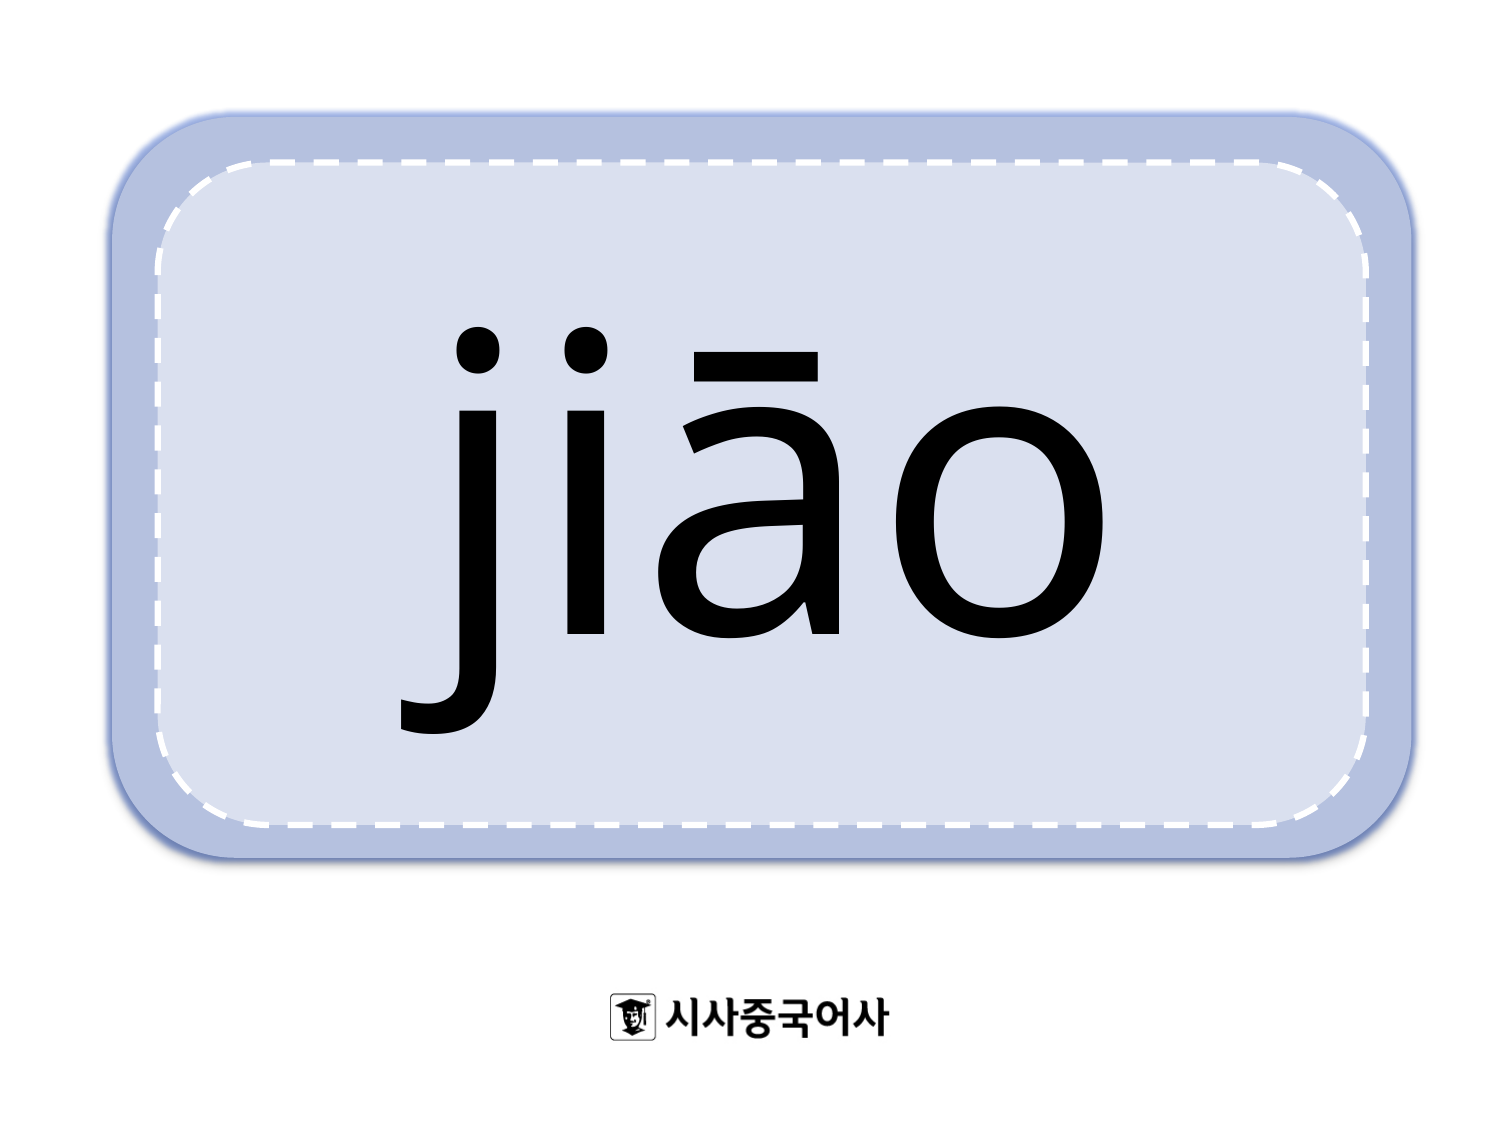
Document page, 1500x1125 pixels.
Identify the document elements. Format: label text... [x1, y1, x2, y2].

picture [602, 987, 898, 1047]
text_box jiāo [171, 136, 1380, 799]
